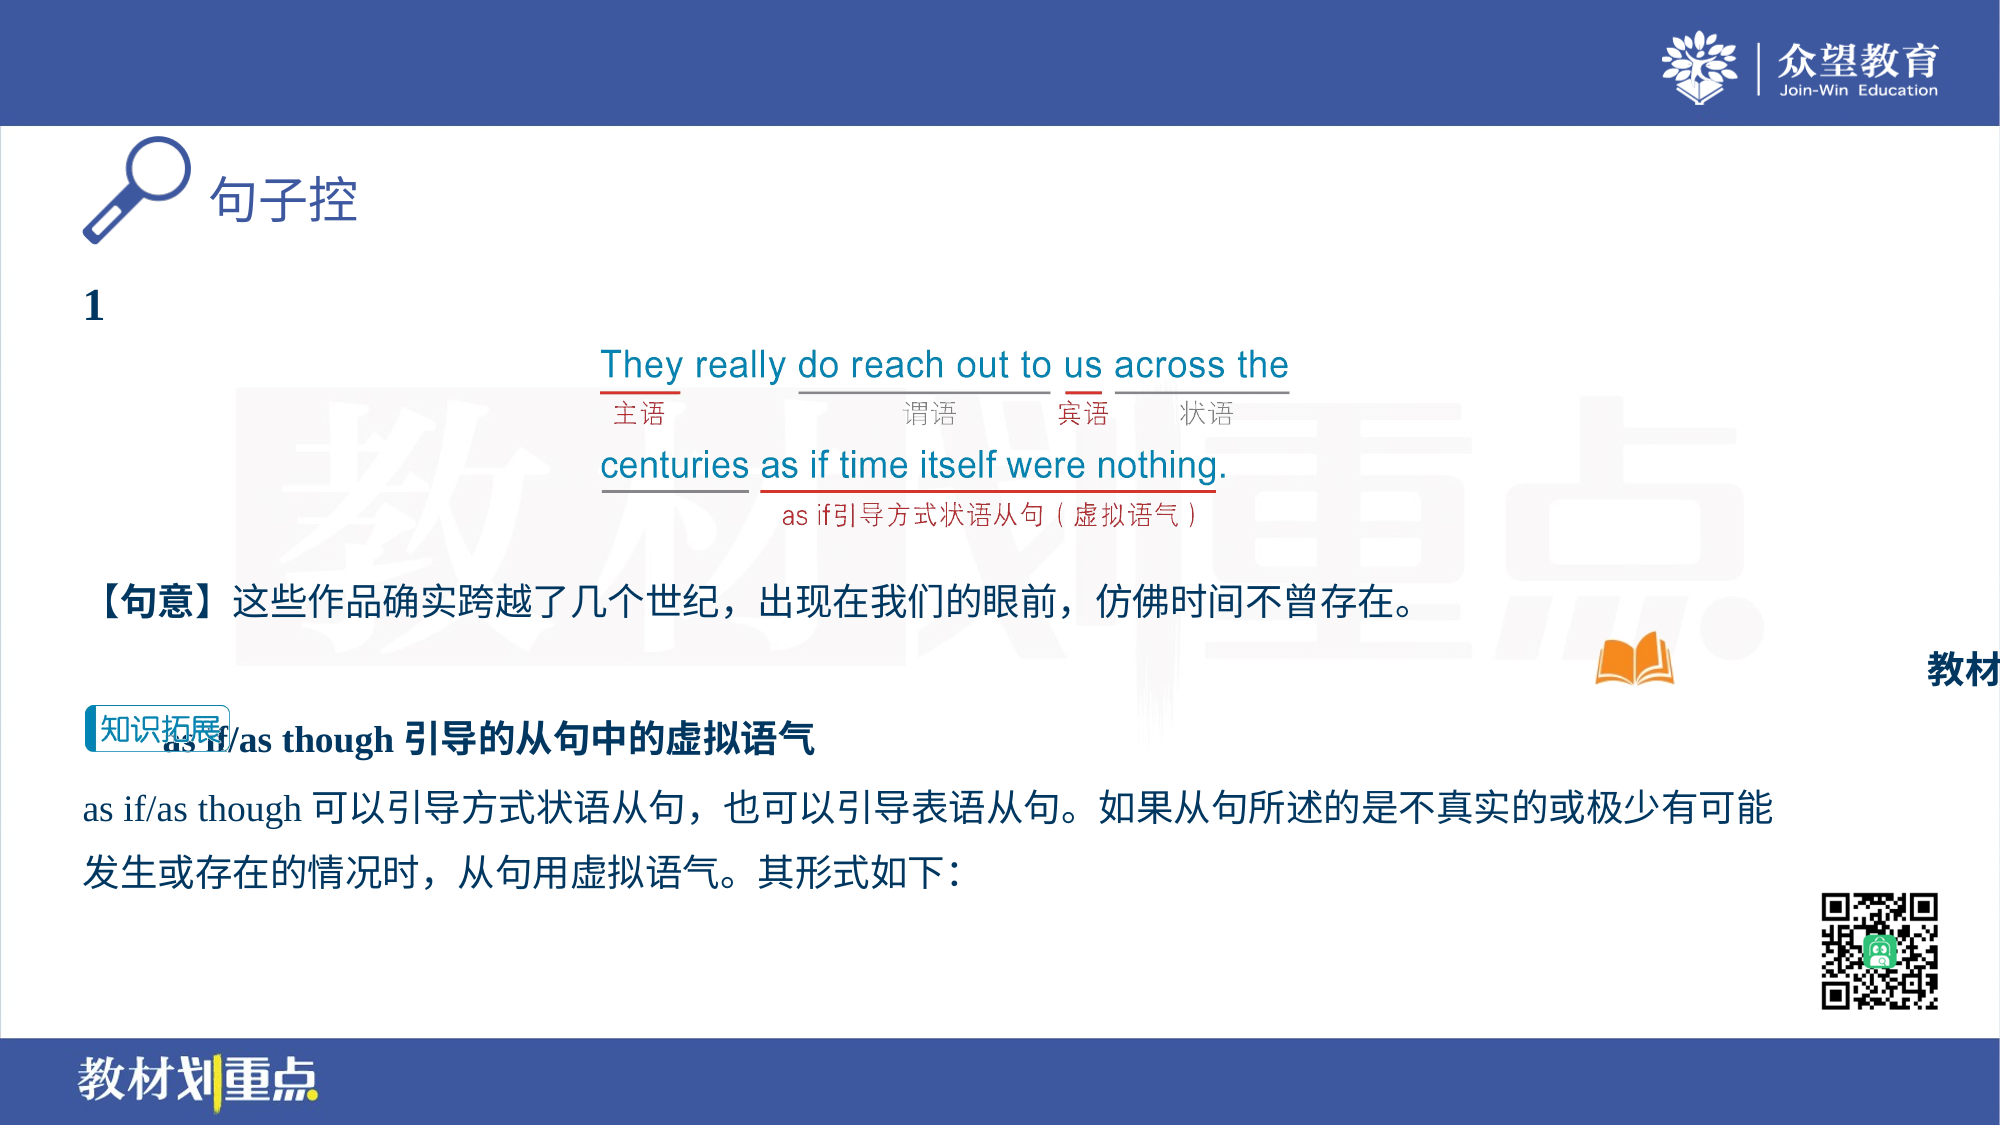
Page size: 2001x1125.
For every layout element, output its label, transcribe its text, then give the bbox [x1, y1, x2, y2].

text_box 【句意】这些作品确实跨越了几个世纪，出现在我们的眼前，仿佛时间不曾存在。 教材P52 as if/as though引导的从句中的虚拟语气 as if/as though可以引导方式状语从句，也可以引导表语从句。如果从句所述的是不真实的或极少有可能 发生或存在的情况时，从句用虚拟语气。其形式如下： [82, 554, 1817, 888]
text_box 1 [82, 247, 1817, 387]
picture [0, 0, 2000, 1125]
